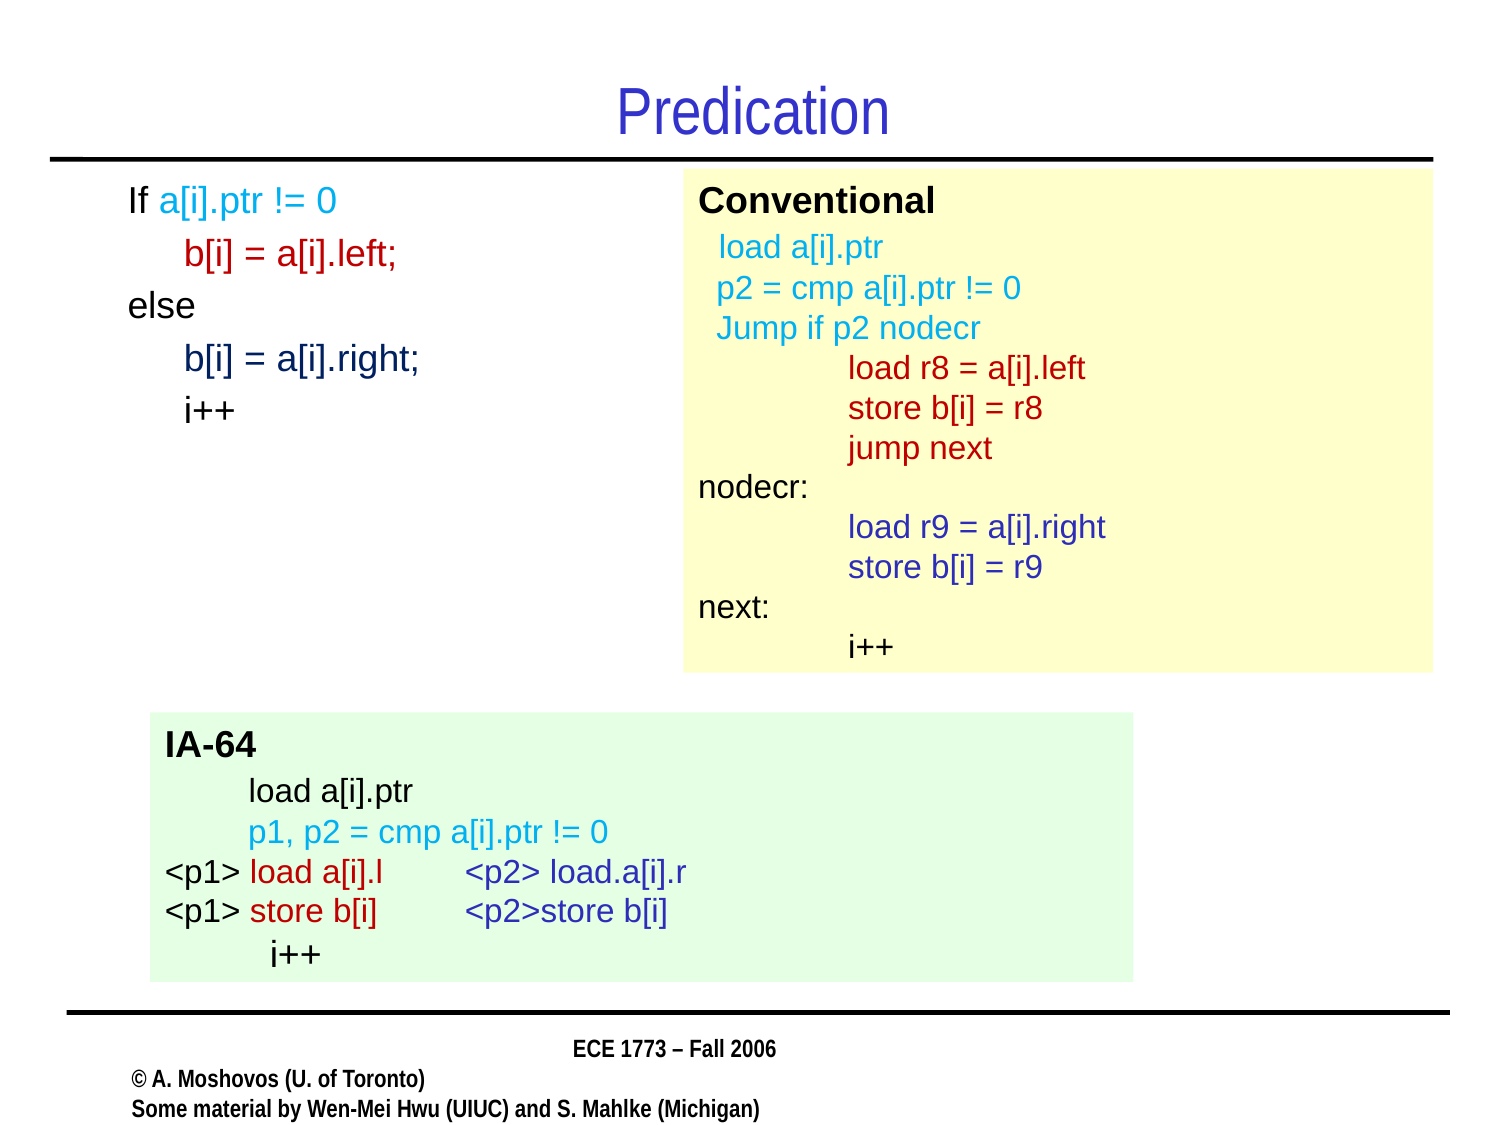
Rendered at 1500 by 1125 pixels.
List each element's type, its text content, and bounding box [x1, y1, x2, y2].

text_box Conventional load a[i].ptr p2 = cmp a[i].ptr != 0 Jump if p2 nodecr load r8 = a[i].left store b[i] = r8 jump next nodecr: load r9 = a[i].right store b[i] = r9 next: i++ [683, 168, 1434, 673]
list If a[i].ptr != 0 b[i] = a[i].left; else b[i] = a[i].right; i++ [112, 168, 617, 1001]
title Predication [116, 65, 1392, 151]
text_box IA-64 load a[i].ptr p1, p2 = cmp a[i].ptr != 0 <p1> load a[i].l <p2> load.a[i].r <p1> store b[i] <p2>store b[i] i++ [150, 712, 1134, 982]
footer ECE 1773 – Fall 2006 © A. Moshovos (U. of Toronto) Some material by Wen-Mei Hwu (UIUC) and S. Mahlke (Michigan) [116, 1024, 1234, 1101]
